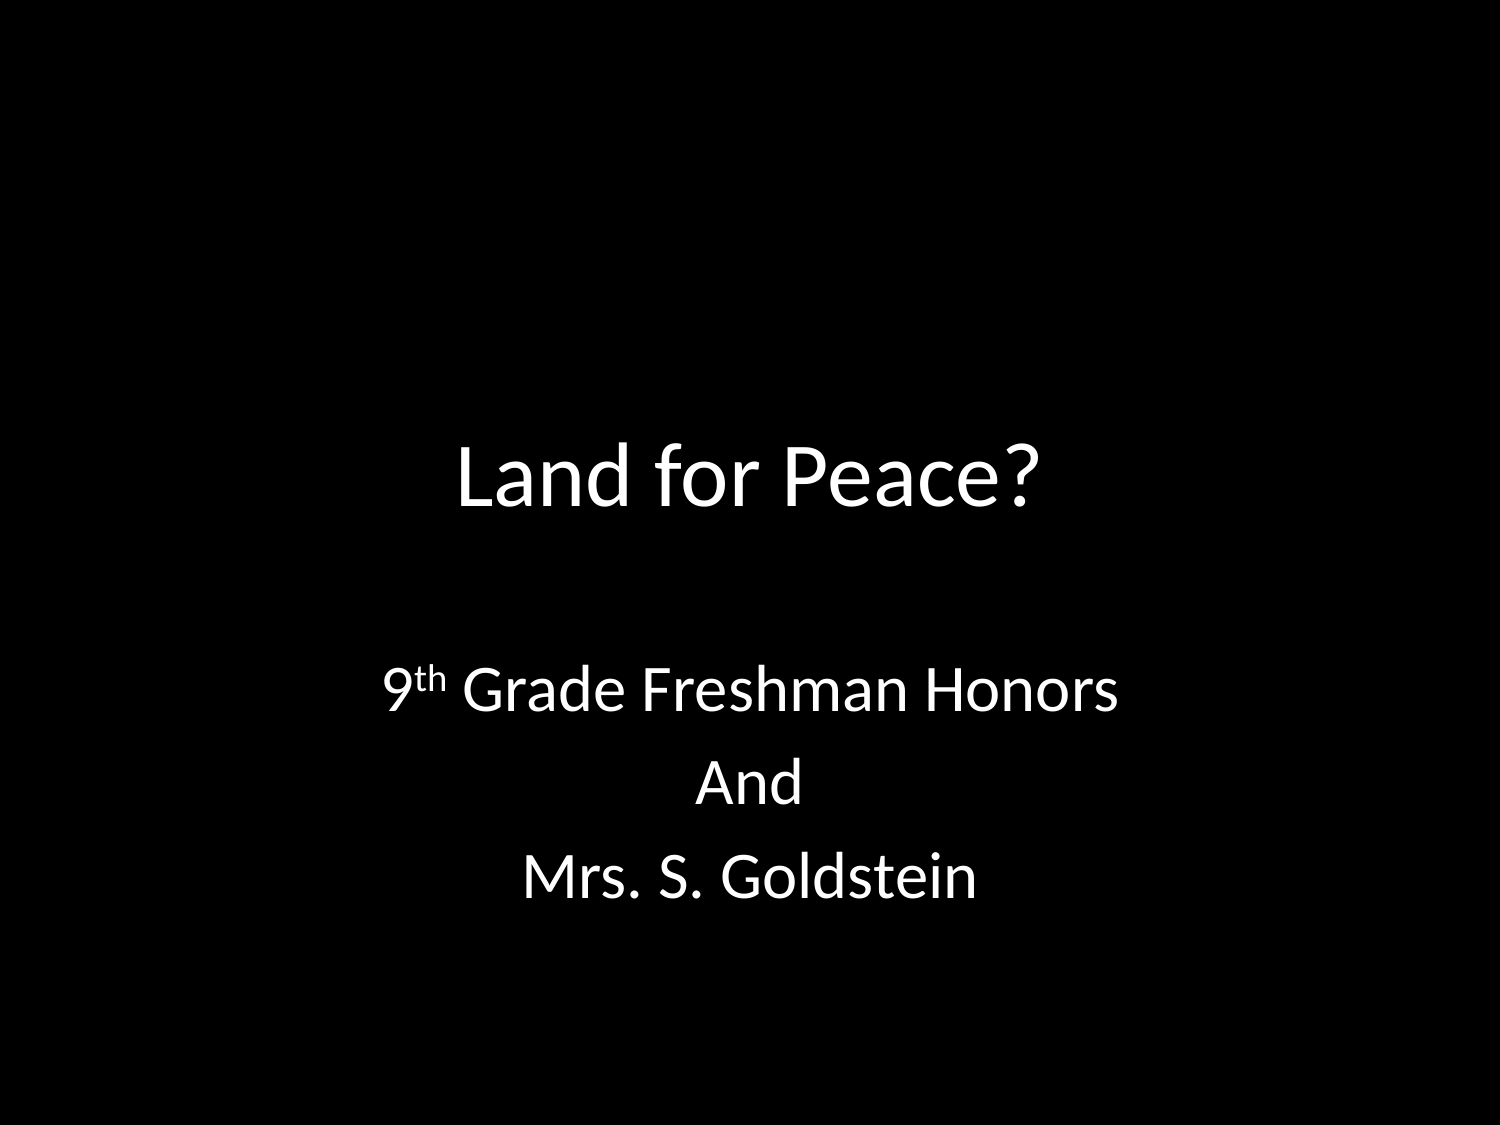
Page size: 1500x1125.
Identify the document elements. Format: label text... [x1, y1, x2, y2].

subtitle 9th Grade Freshman Honors And Mrs. S. Goldstein [225, 637, 1275, 925]
title Land for Peace? [112, 349, 1388, 591]
